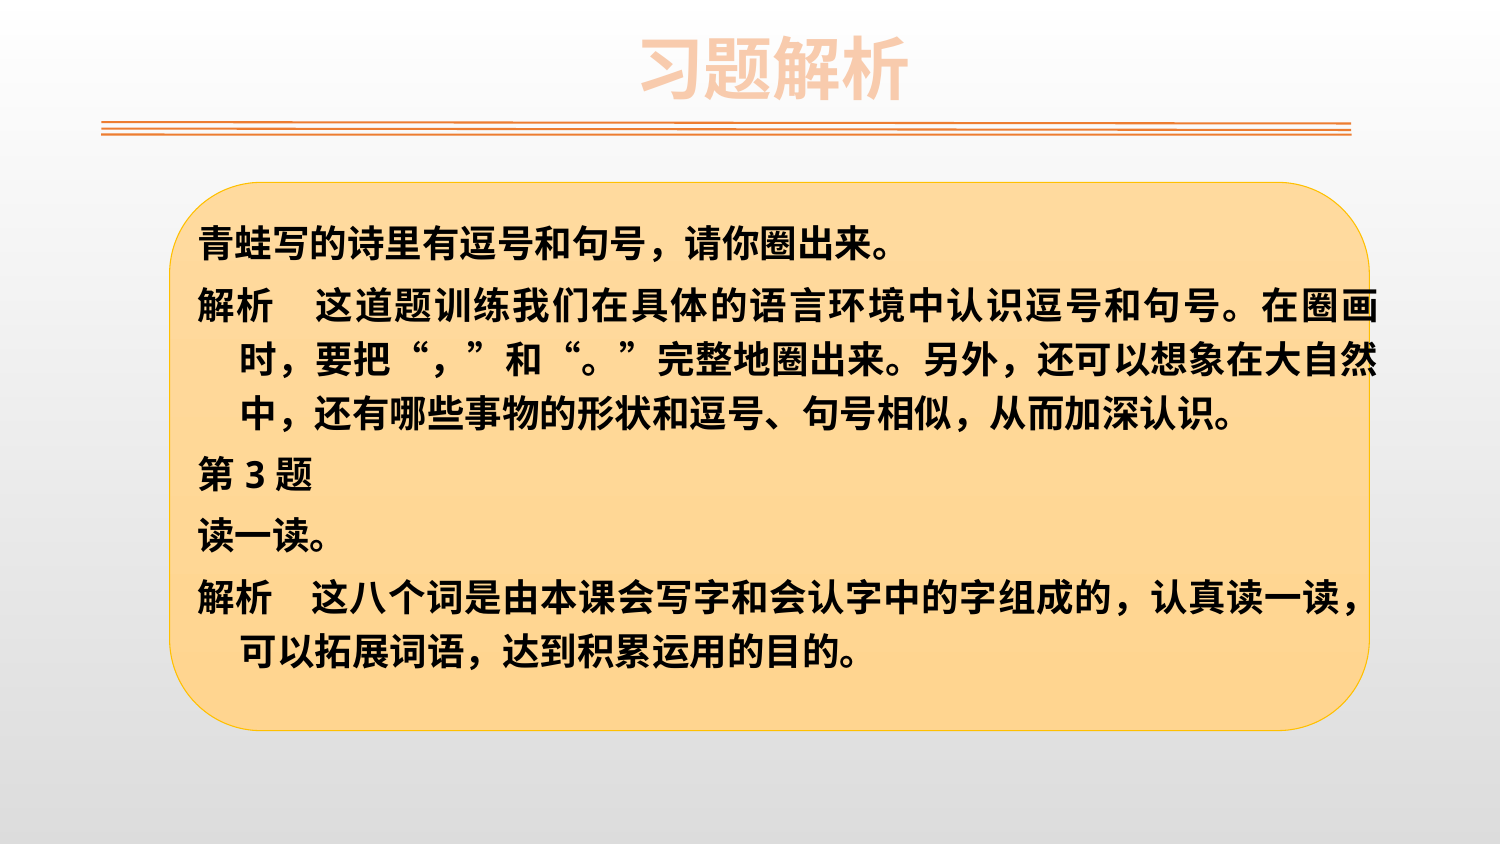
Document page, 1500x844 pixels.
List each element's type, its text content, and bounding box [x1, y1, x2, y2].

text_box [101, 122, 1352, 135]
text_box 习题解析 [623, 19, 922, 114]
text_box 青蛙写的诗里有逗号和句号，请你圈出来。 解析 这道题训练我们在具体的语言环境中认识逗号和句号。在圈画时，要把“，”和“。”完整地圈出来。另外，还可以想象在大自然中，还有哪些事物的形状和逗号、句号相似，从而加深认识。 第3题 读一读。 解析 这八个词是由本课会写字和会认字中的字组成的，认真读一读，可以拓展词语，达到积累运用的目的。 [186, 205, 1390, 541]
text_box [199, 181, 1339, 205]
text_box [169, 220, 1370, 732]
